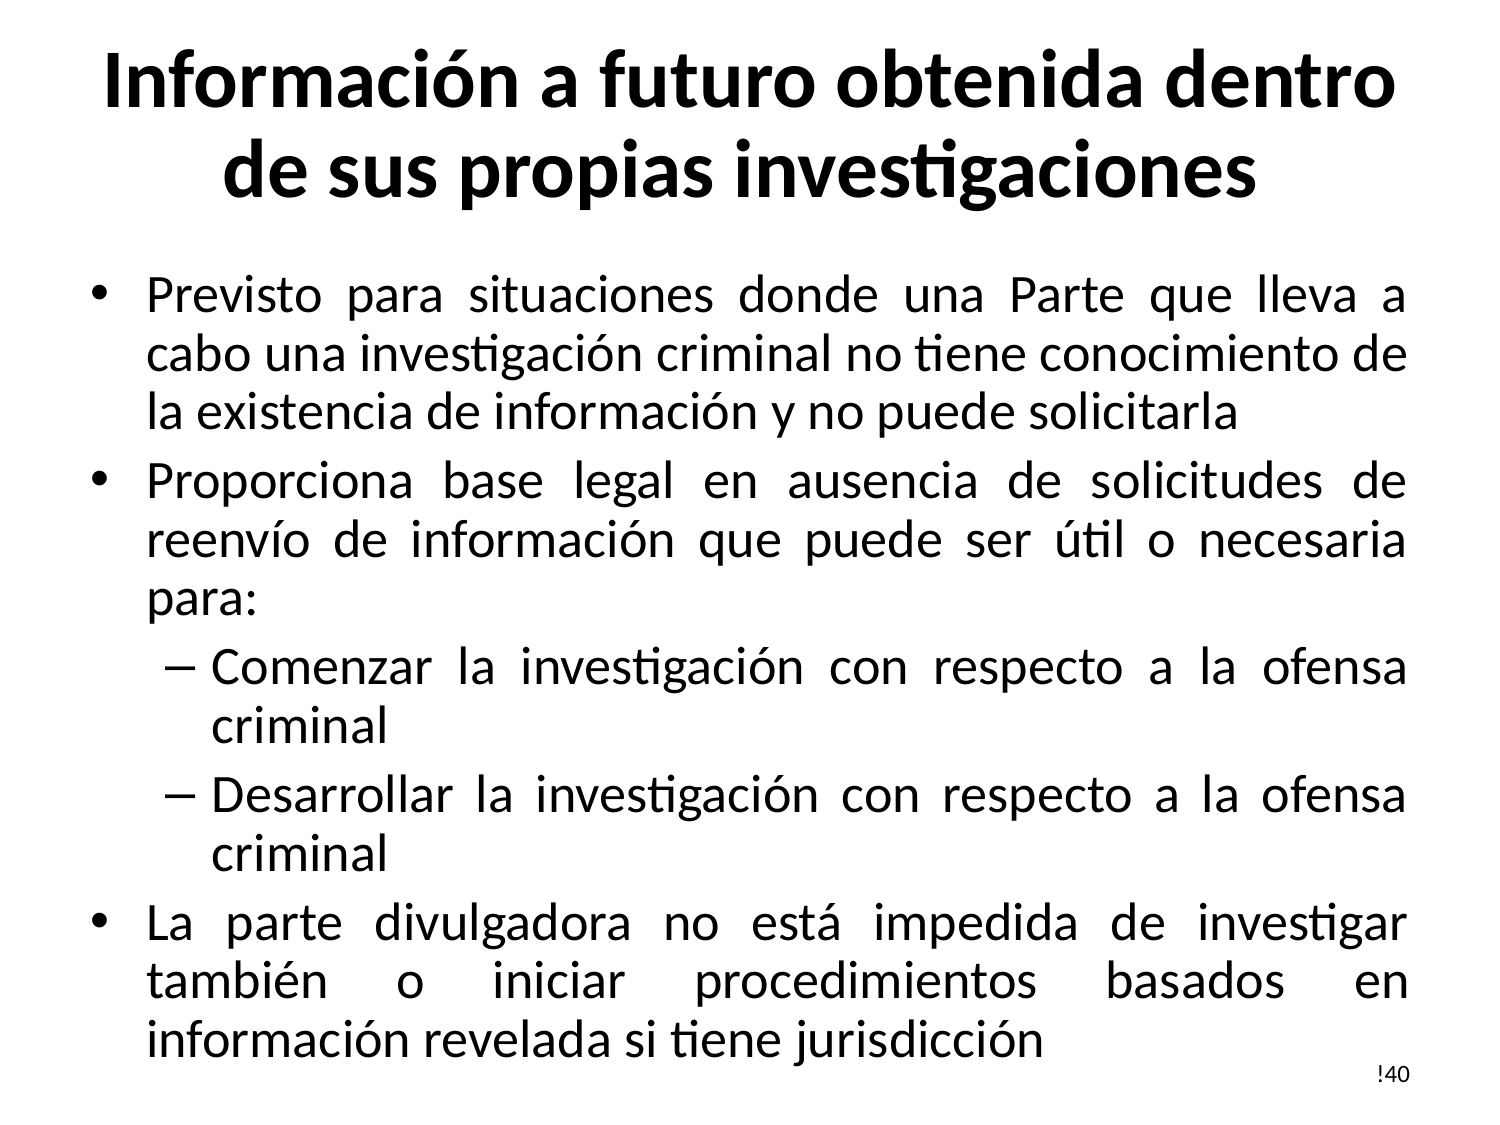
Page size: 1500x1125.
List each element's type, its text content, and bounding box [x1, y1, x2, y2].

slide_number !40 [1074, 1042, 1425, 1103]
title Información a futuro obtenida dentro de sus propias investigaciones [75, 45, 1425, 206]
list Previsto para situaciones donde una Parte que lleva a cabo una investigación criminal no tiene conocimiento de la existencia de información y no puede solicitarla Proporciona base legal en ausencia de solicitudes de reenvío de información que puede ser útil o necesaria para: Comenzar la investigación con respecto a la ofensa criminal Desarrollar la investigación con respecto a la ofensa criminal La parte divulgadora no está impedida de investigar también o iniciar procedimientos basados ​​en información revelada si tiene jurisdicción [75, 258, 1425, 1073]
